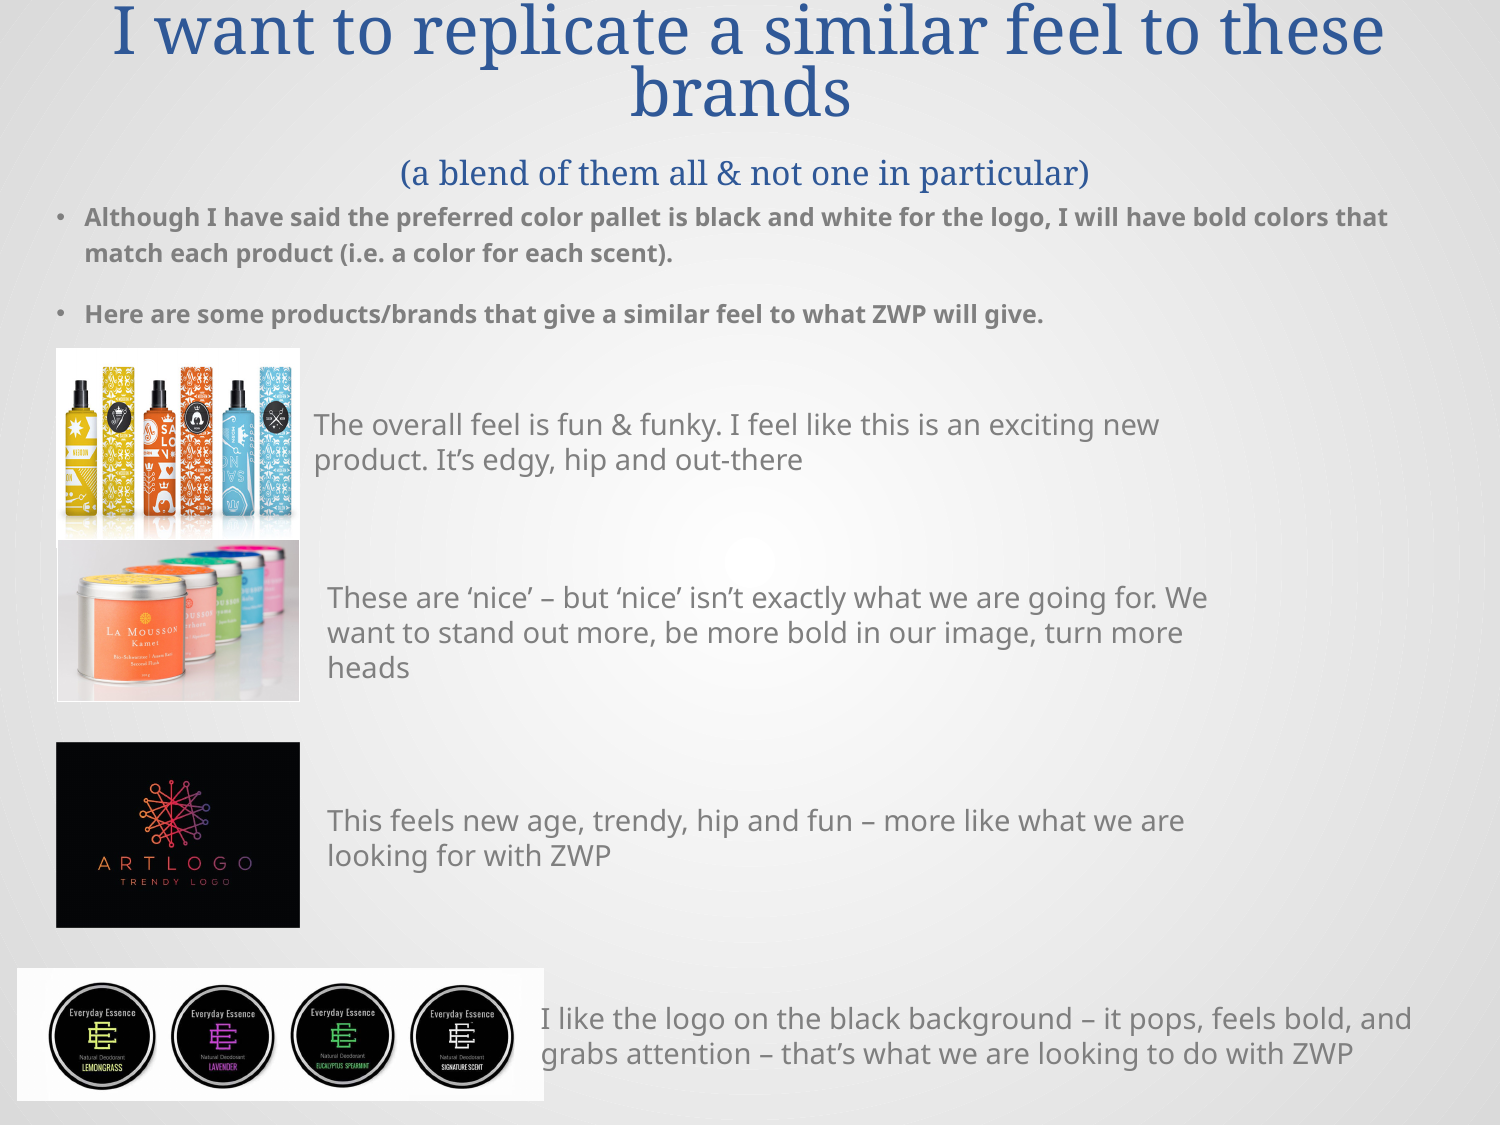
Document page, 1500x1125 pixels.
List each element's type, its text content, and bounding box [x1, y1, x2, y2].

text_box I like the logo on the black background – it pops, feels bold, and grabs attention – that’s what we are looking to do with ZWP [548, 993, 1483, 1078]
text_box The overall feel is fun & funky. I feel like this is an exciting new product. It’s edgy, hip and out-there [305, 398, 1264, 514]
text_box These are ‘nice’ – but ‘nice’ isn’t exactly what we are going for. We want to stand out more, be more bold in our image, turn more heads [312, 572, 1263, 693]
text_box Although I have said the preferred color pallet is black and white for the logo, I will have bold colors that match each product (i.e. a color for each scent). Here are some products/brands that give a similar feel to what ZWP will give. [41, 188, 1470, 336]
title I want to replicate a similar feel to these brands (a blend of them all & not one in particular) [17, 0, 1483, 263]
picture [16, 968, 544, 1102]
text_box This feels new age, trendy, hip and fun – more like what we are looking for with ZWP [312, 794, 1263, 880]
picture [56, 348, 301, 702]
picture [56, 741, 300, 929]
